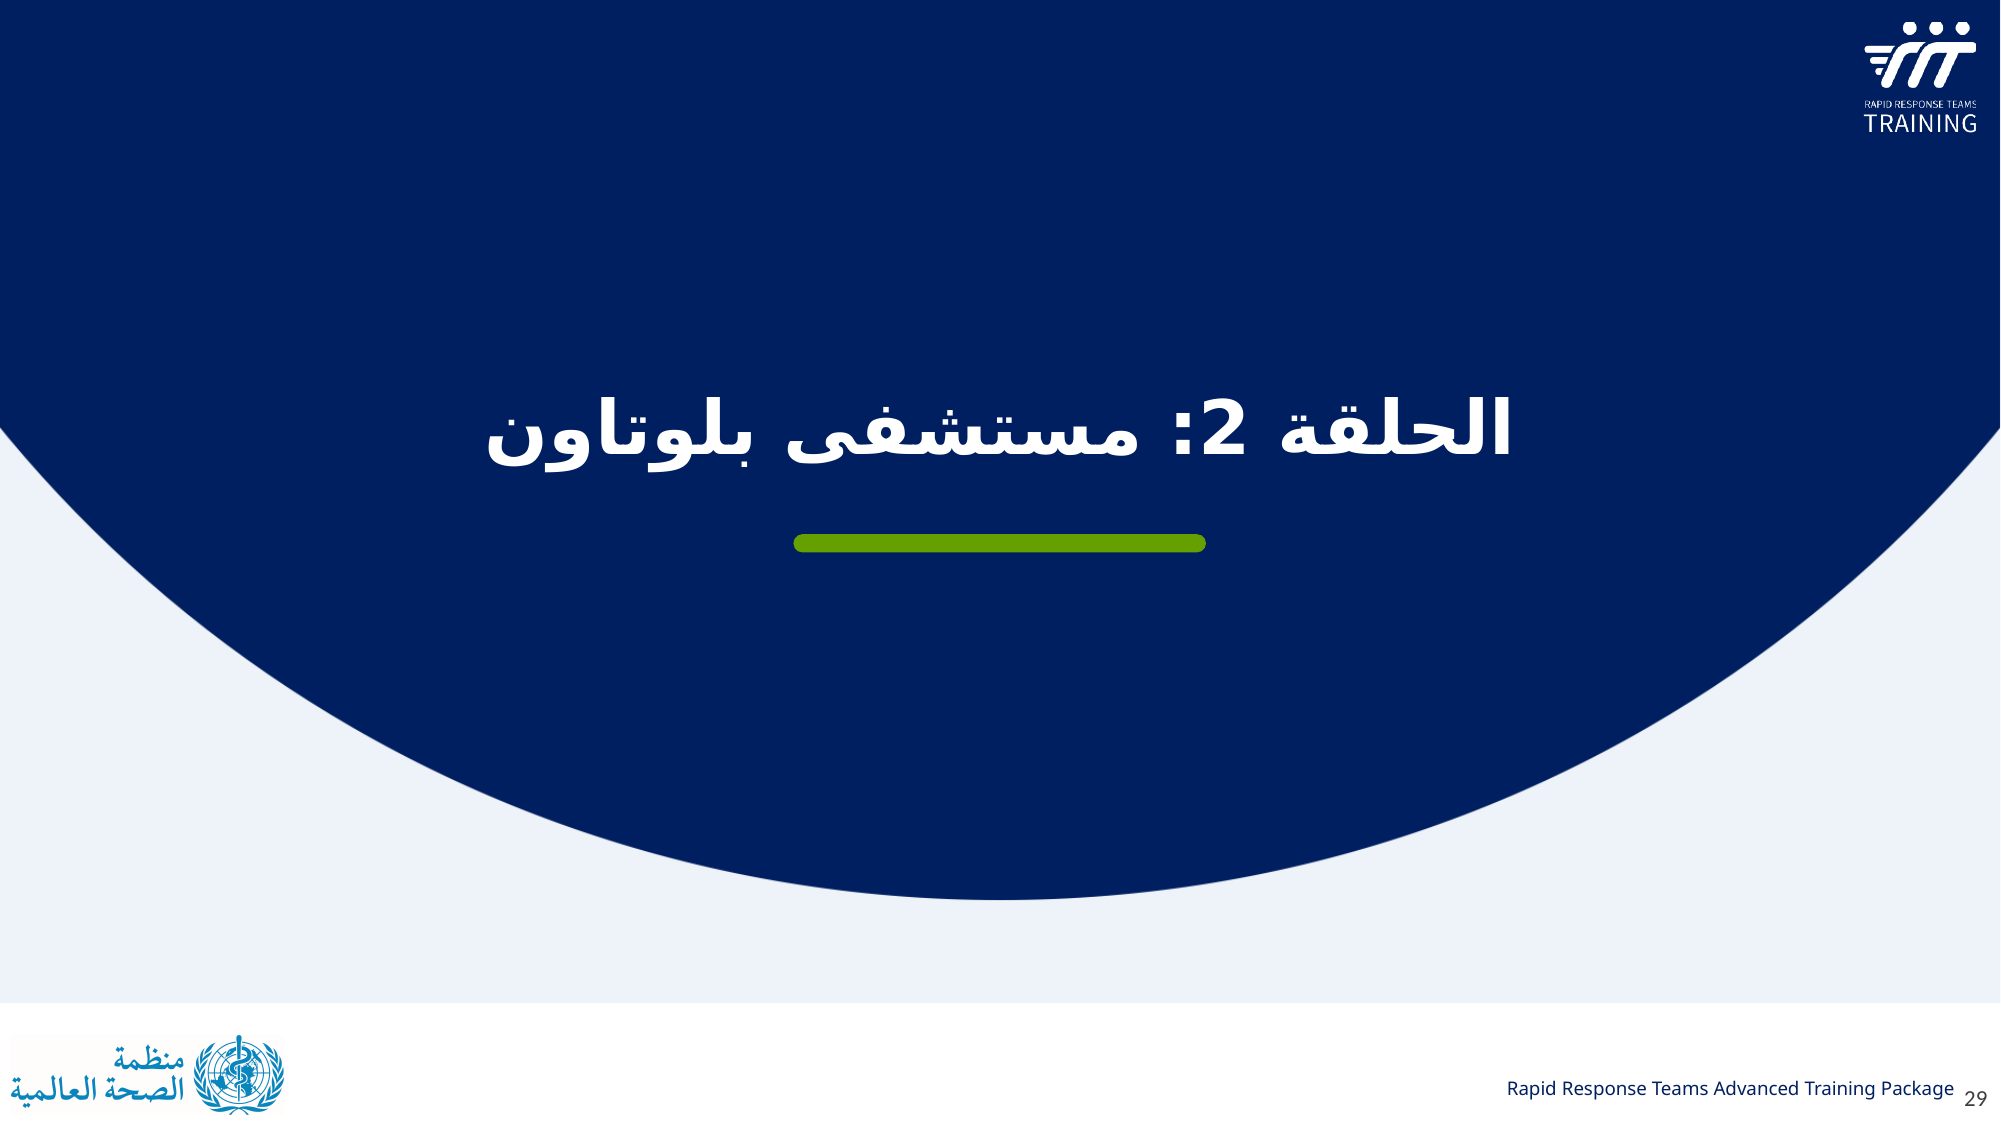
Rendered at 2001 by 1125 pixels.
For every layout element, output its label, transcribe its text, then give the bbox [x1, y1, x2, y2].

picture [0, 0, 2001, 1003]
list الحلقة 2: مستشفى بلوتاون [68, 276, 1932, 585]
picture [11, 1035, 284, 1115]
picture [241, 1050, 247, 1059]
